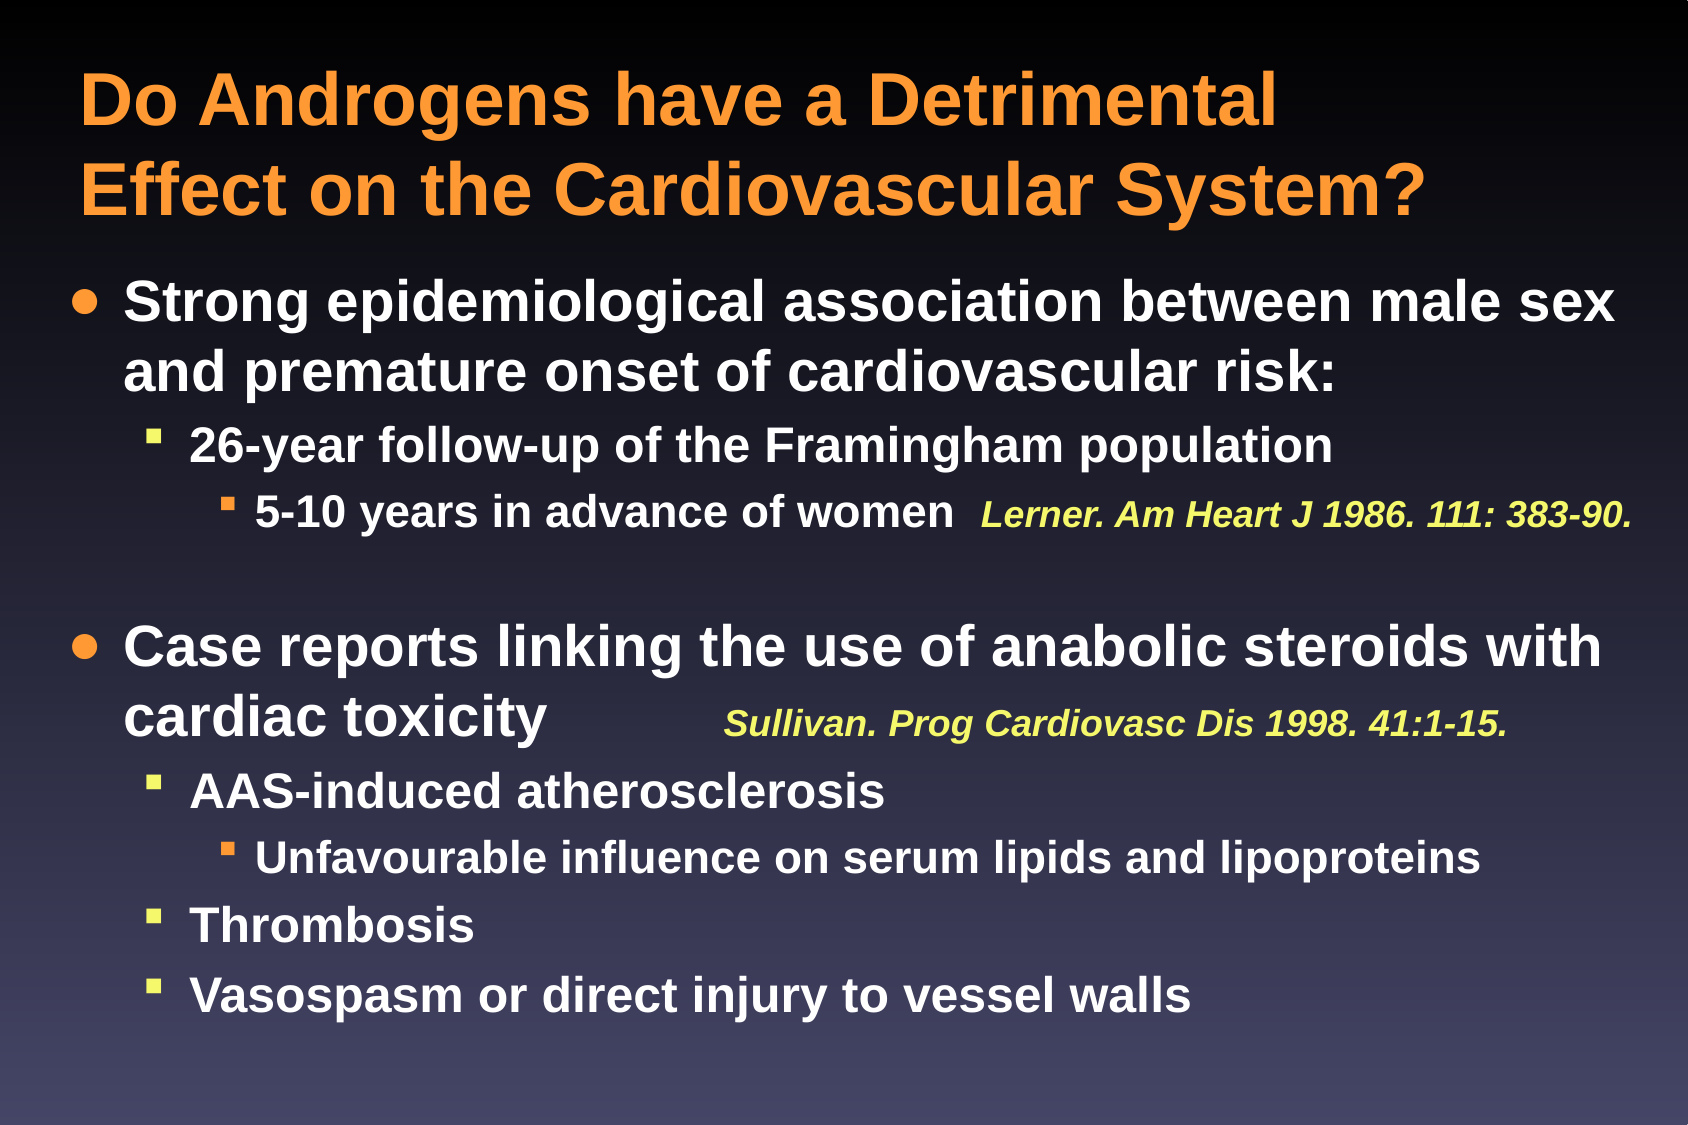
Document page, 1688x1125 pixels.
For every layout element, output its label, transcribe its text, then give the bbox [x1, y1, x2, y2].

list Strong epidemiological association between male sex and premature onset of cardiovascular risk: 26-year follow-up of the Framingham population 5-10 years in advance of women Lerner. Am Heart J 1986. 111: 383-90. Case reports linking the use of anabolic steroids with cardiac toxicity Sullivan. Prog Cardiovasc Dis 1998. 41:1-15. AAS-induced atherosclerosis Unfavourable influence on serum lipids and lipoproteins Thrombosis Vasospasm or direct injury to vessel walls [52, 255, 1688, 1125]
title Do Androgens have a Detrimental Effect on the Cardiovascular System? [64, 42, 1502, 231]
